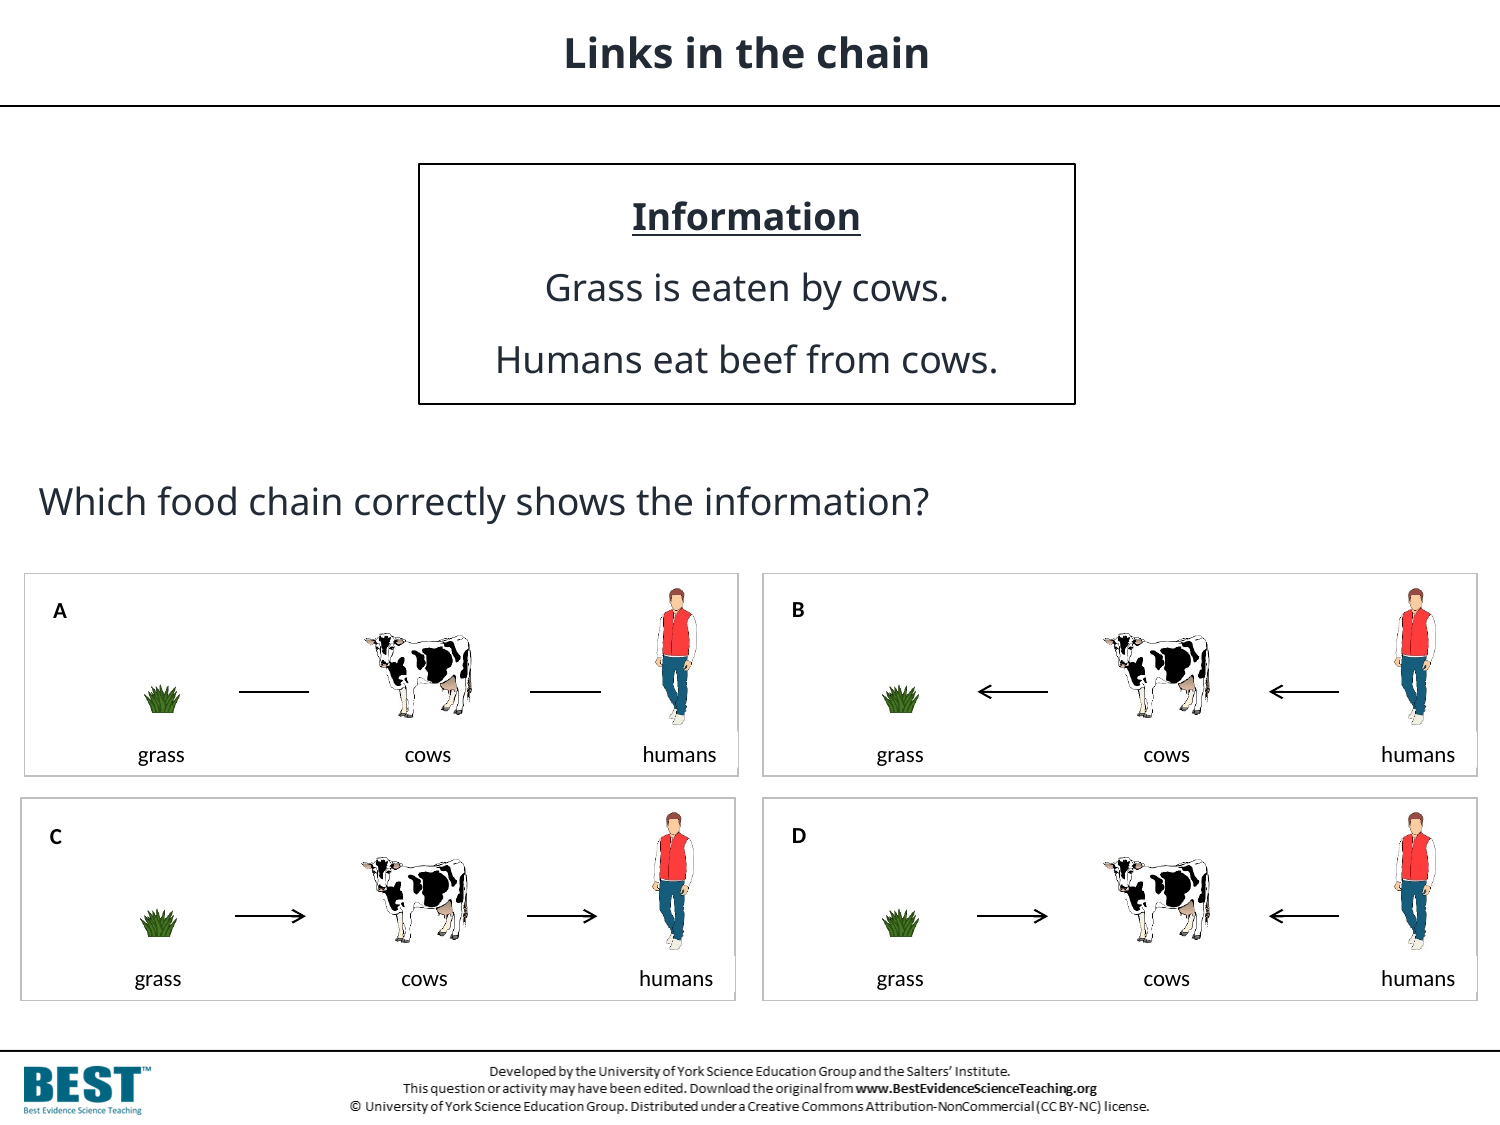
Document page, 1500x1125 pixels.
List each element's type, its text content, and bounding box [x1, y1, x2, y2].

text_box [763, 797, 1477, 1001]
text_box Links in the chain [23, 4, 1471, 99]
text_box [24, 573, 739, 776]
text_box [763, 573, 1477, 776]
picture [0, 105, 1500, 1125]
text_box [21, 797, 735, 1001]
